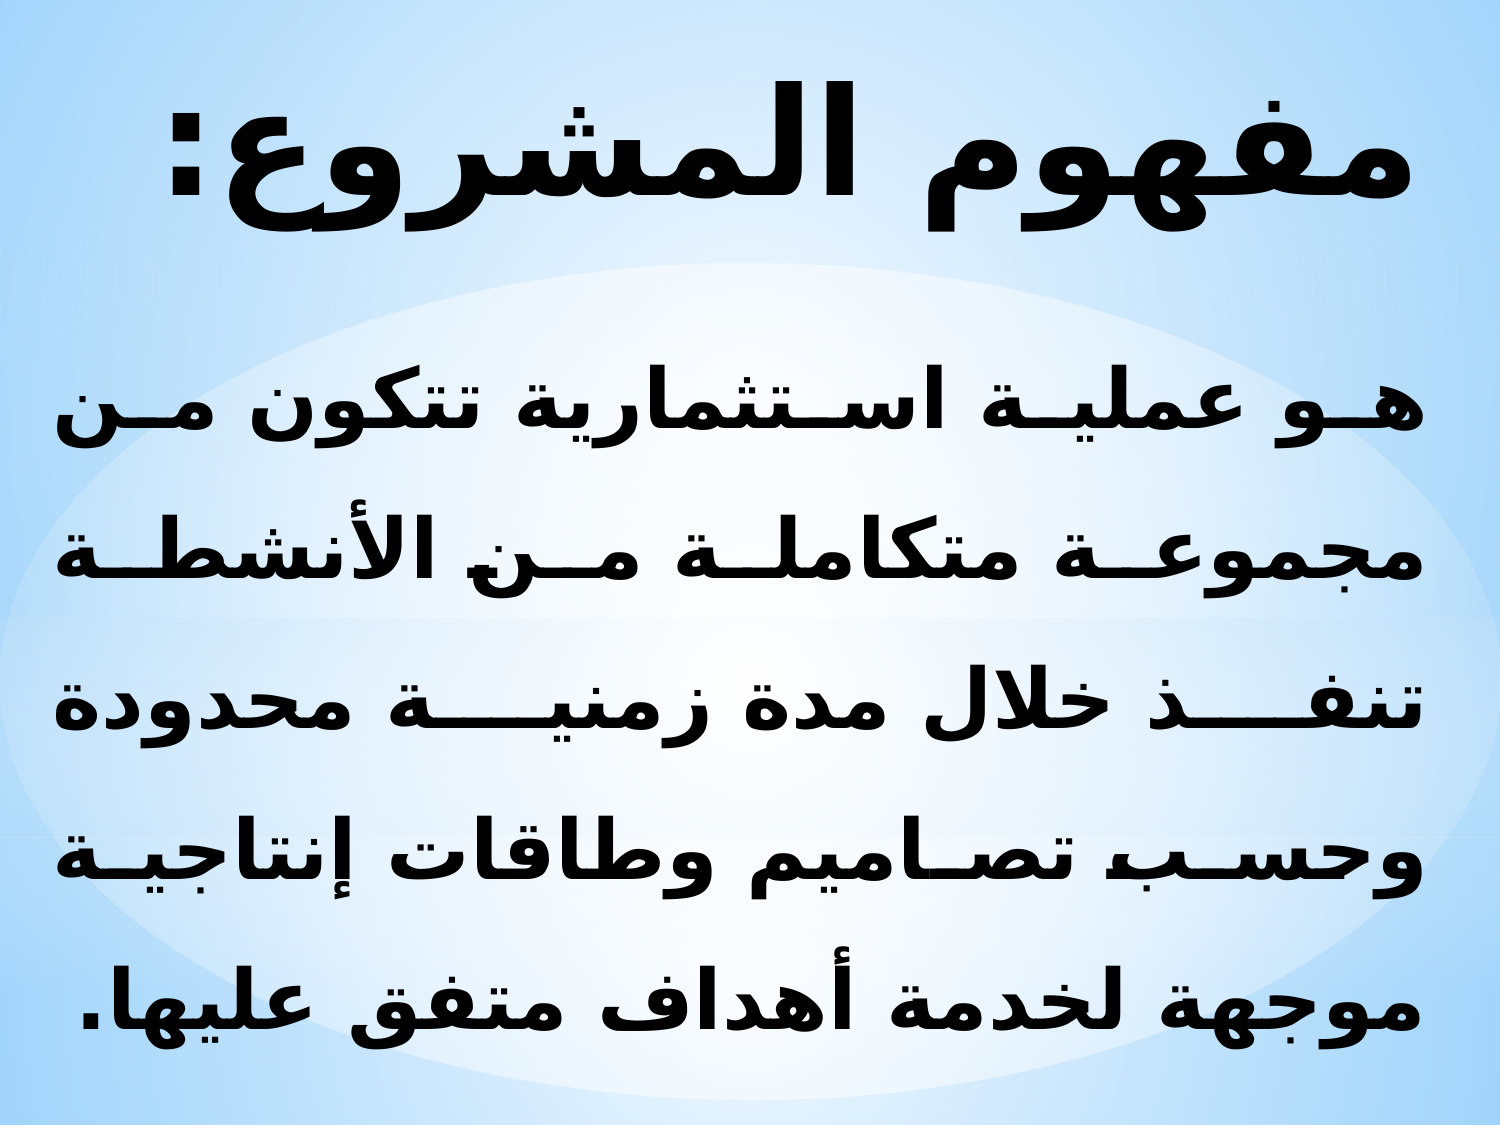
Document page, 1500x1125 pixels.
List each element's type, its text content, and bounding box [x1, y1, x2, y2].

title مفهوم المشروع: [50, 37, 1438, 250]
list هو عملية استثمارية تتكون من مجموعة متكاملة من الأنشطة تنفذ خلال مدة زمنية محدودة وحسب تصاميم وطاقات إنتاجية موجهة لخدمة أهداف متفق عليها. [37, 287, 1450, 1063]
